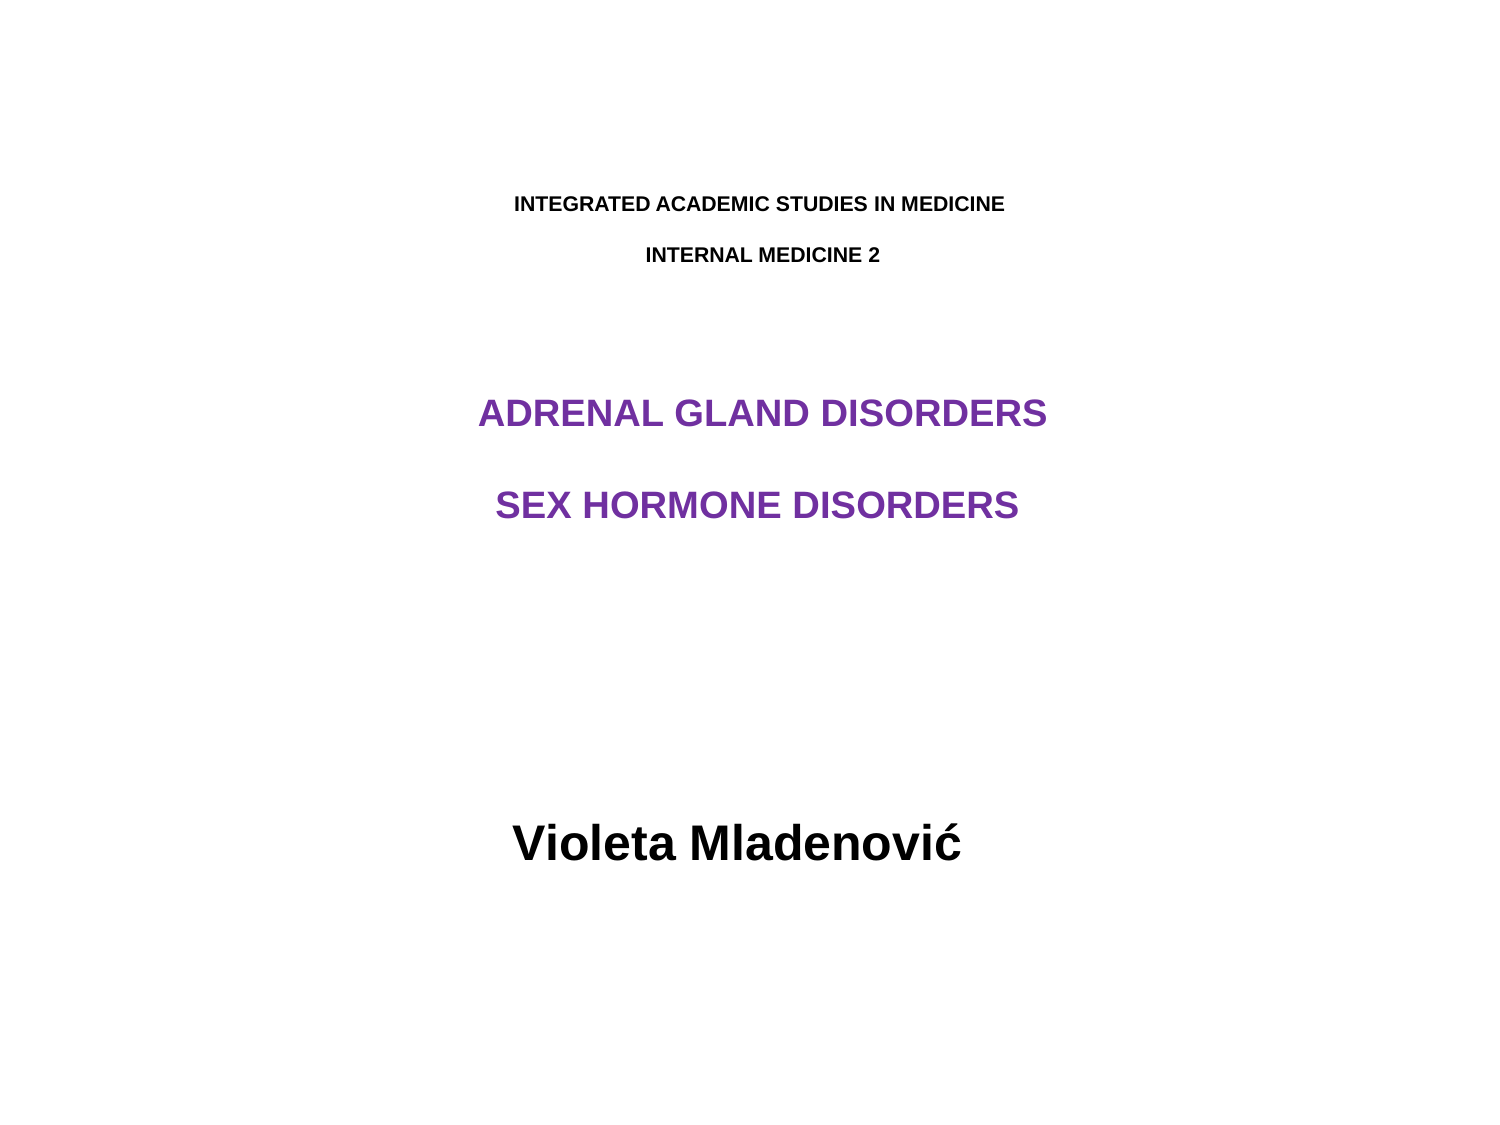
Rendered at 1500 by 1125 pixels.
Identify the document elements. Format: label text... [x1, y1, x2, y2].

subtitle Violeta Mladenović [212, 712, 1263, 912]
title INTEGRATED ACADEMIC STUDIES IN MEDICINE INTERNAL MEDICINE 2 ADRENAL GLAND DISORDERS SEX HORMONE DISORDERS [0, 180, 1500, 536]
